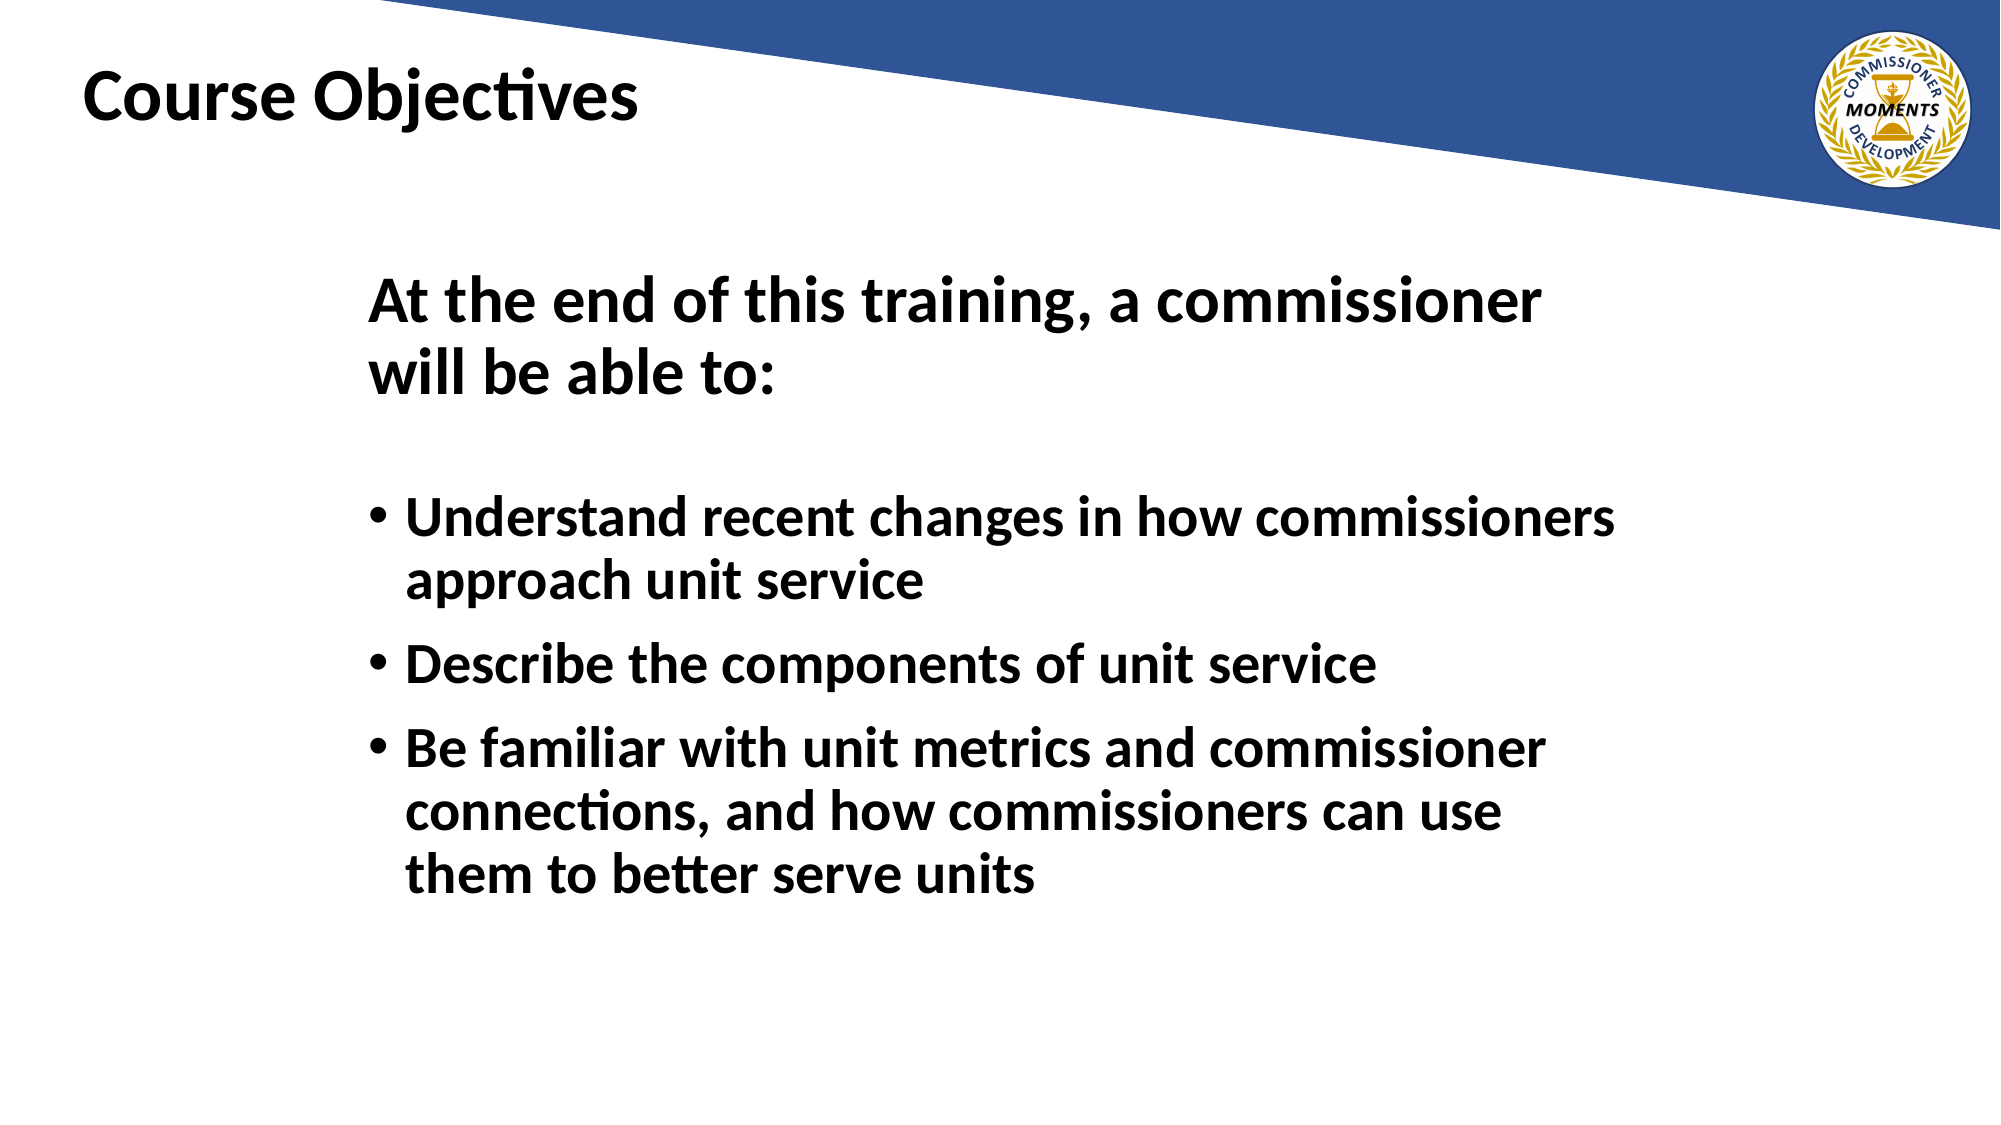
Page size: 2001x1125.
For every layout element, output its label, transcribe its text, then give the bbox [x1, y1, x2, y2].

list At the end of this training, a commissioner will be able to: Understand recent changes in how commissioners approach unit service Describe the components of unit service Be familiar with unit metrics and commissioner connections, and how commissioners can use them to better serve units [353, 257, 1647, 972]
title Course Objectives [656, 38, 1478, 127]
picture [1813, 30, 1972, 189]
text_box Course Objectives [68, 38, 656, 143]
